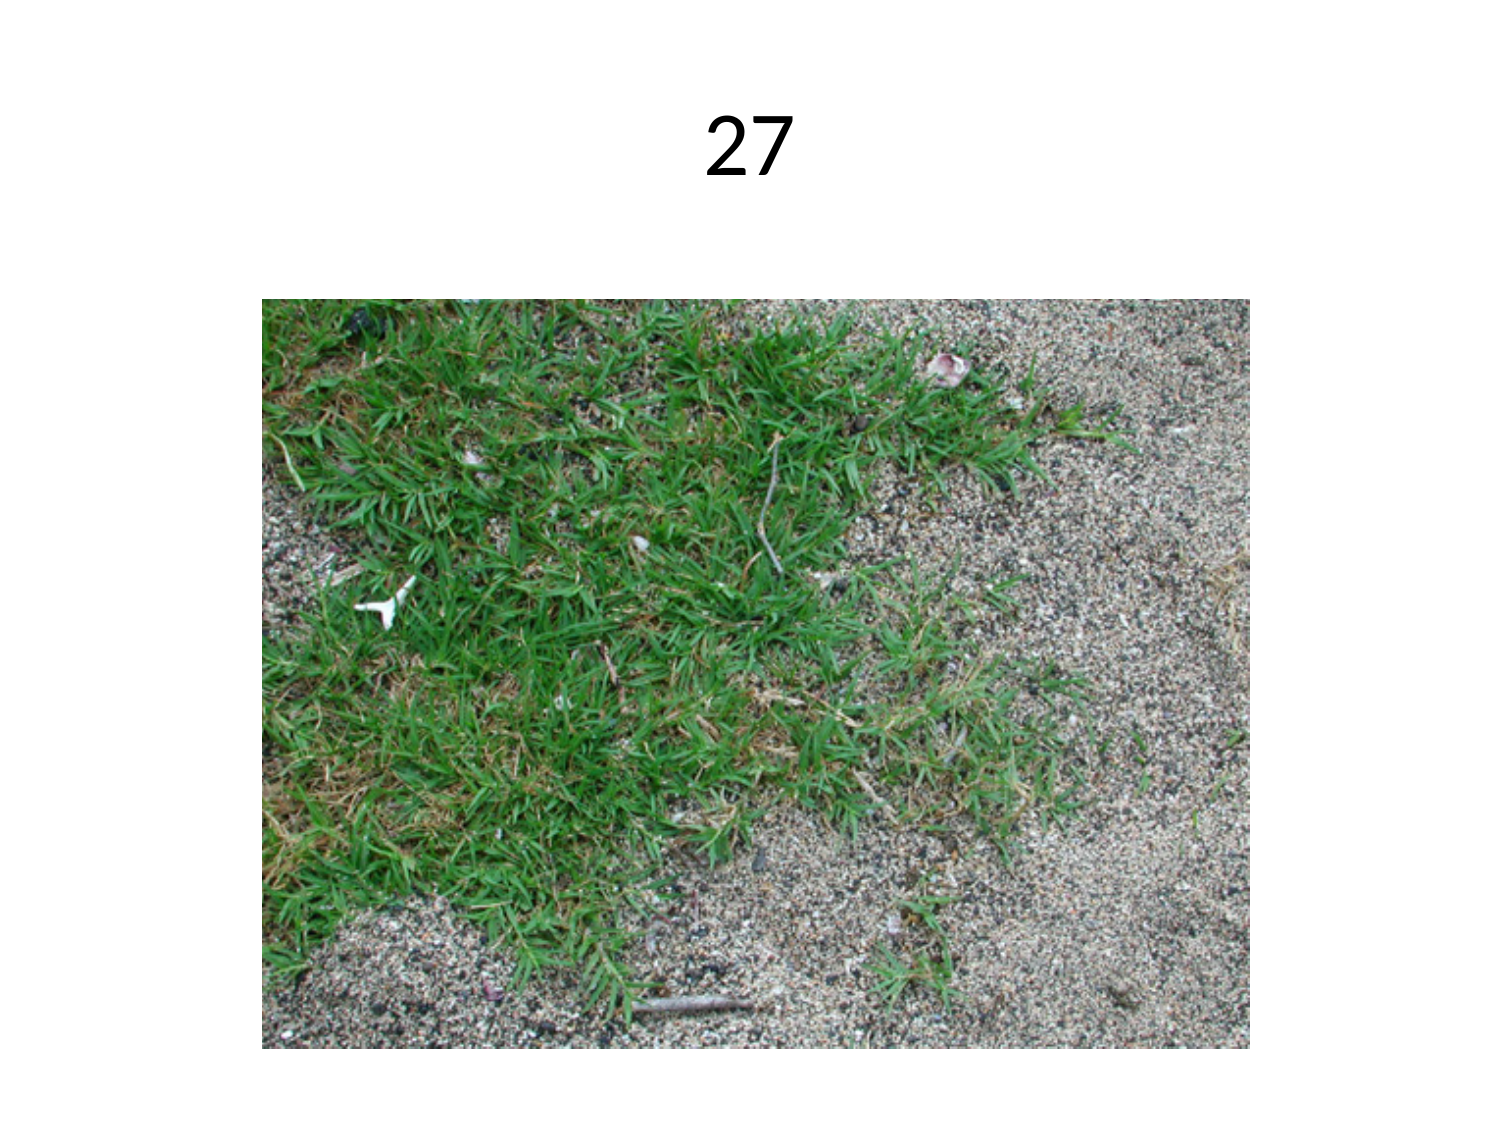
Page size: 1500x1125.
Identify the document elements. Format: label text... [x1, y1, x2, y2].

title 27 [75, 45, 1425, 233]
picture [262, 299, 1251, 1049]
